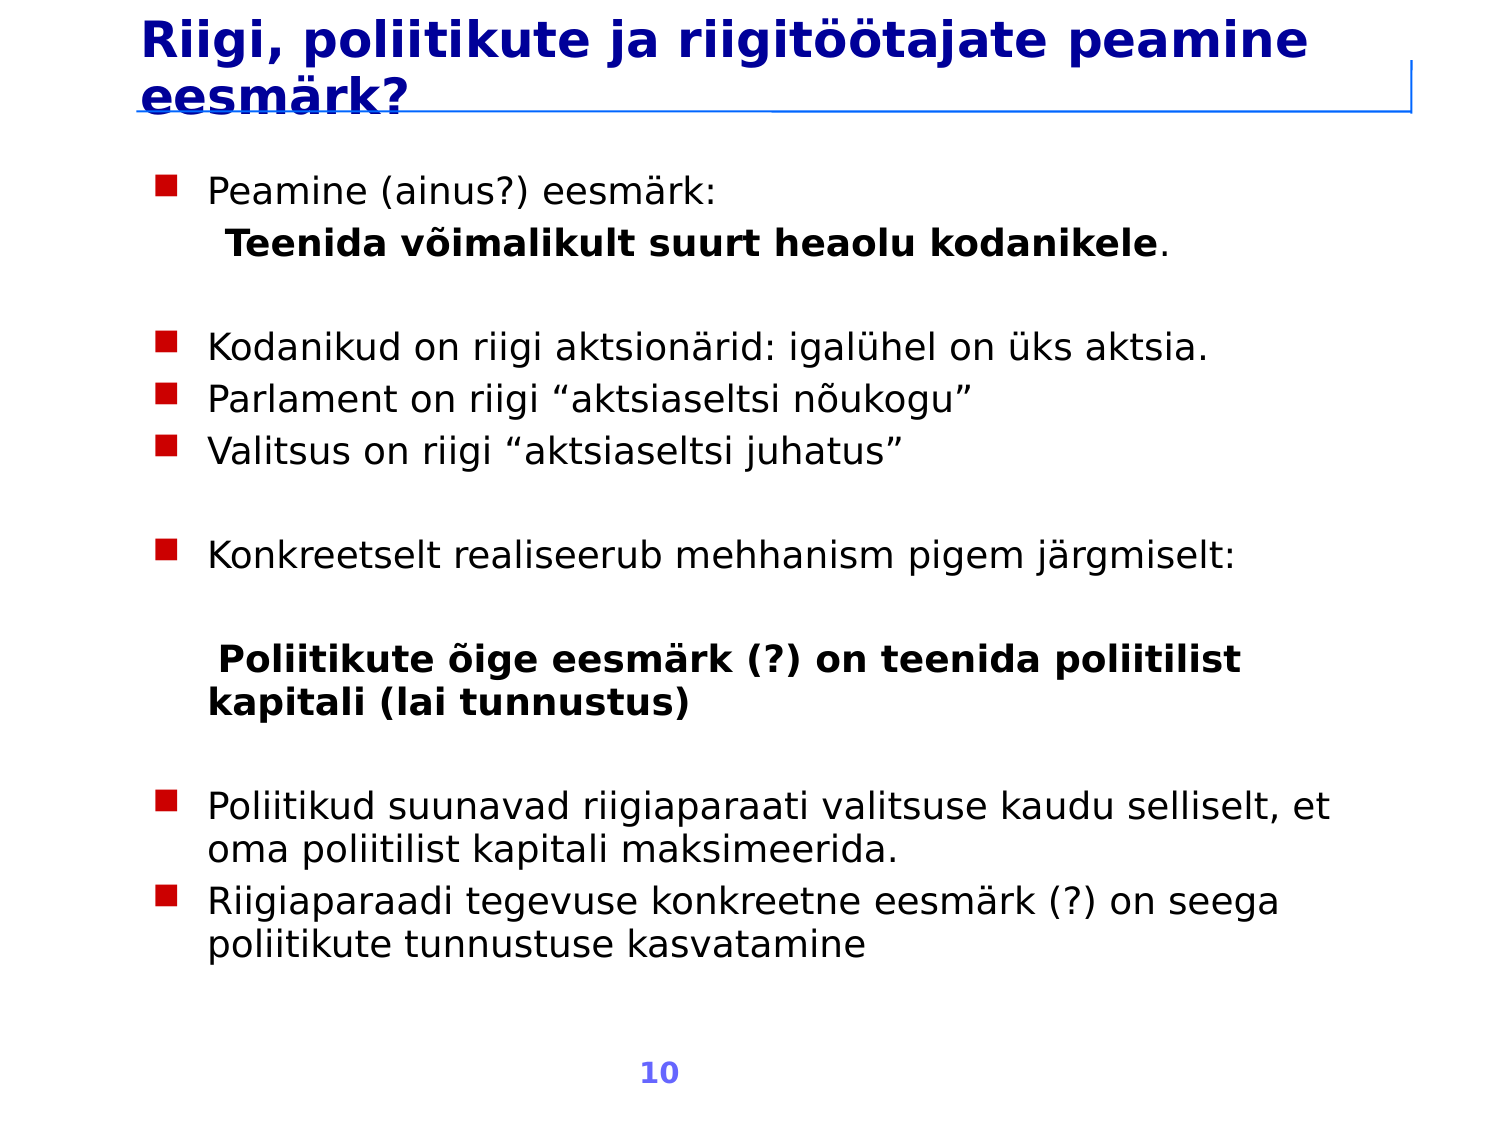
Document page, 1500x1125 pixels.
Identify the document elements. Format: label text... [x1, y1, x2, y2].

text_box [137, 61, 1412, 113]
text_box Peamine (ainus?) eesmärk: Teenida võimalikult suurt heaolu kodanikele. Kodanikud on riigi aktsionärid: igalühel on üks aktsia. Parlament on riigi “aktsiaseltsi nõukogu” Valitsus on riigi “aktsiaseltsi juhatus” Konkreetselt realiseerub mehhanism pigem järgmiselt: Poliitikute õige eesmärk (?) on teenida poliitilist kapitali (lai tunnustus)‏ Poliitikud suunavad riigiaparaati valitsuse kaudu selliselt, et oma poliitilist kapitali maksimeerida. Riigiaparaadi tegevuse konkreetne eesmärk (?) on seega poliitikute tunnustuse kasvatamine [137, 162, 1425, 1034]
text_box Riigi, poliitikute ja riigitöötajate peamine eesmärk? [124, 0, 1400, 138]
